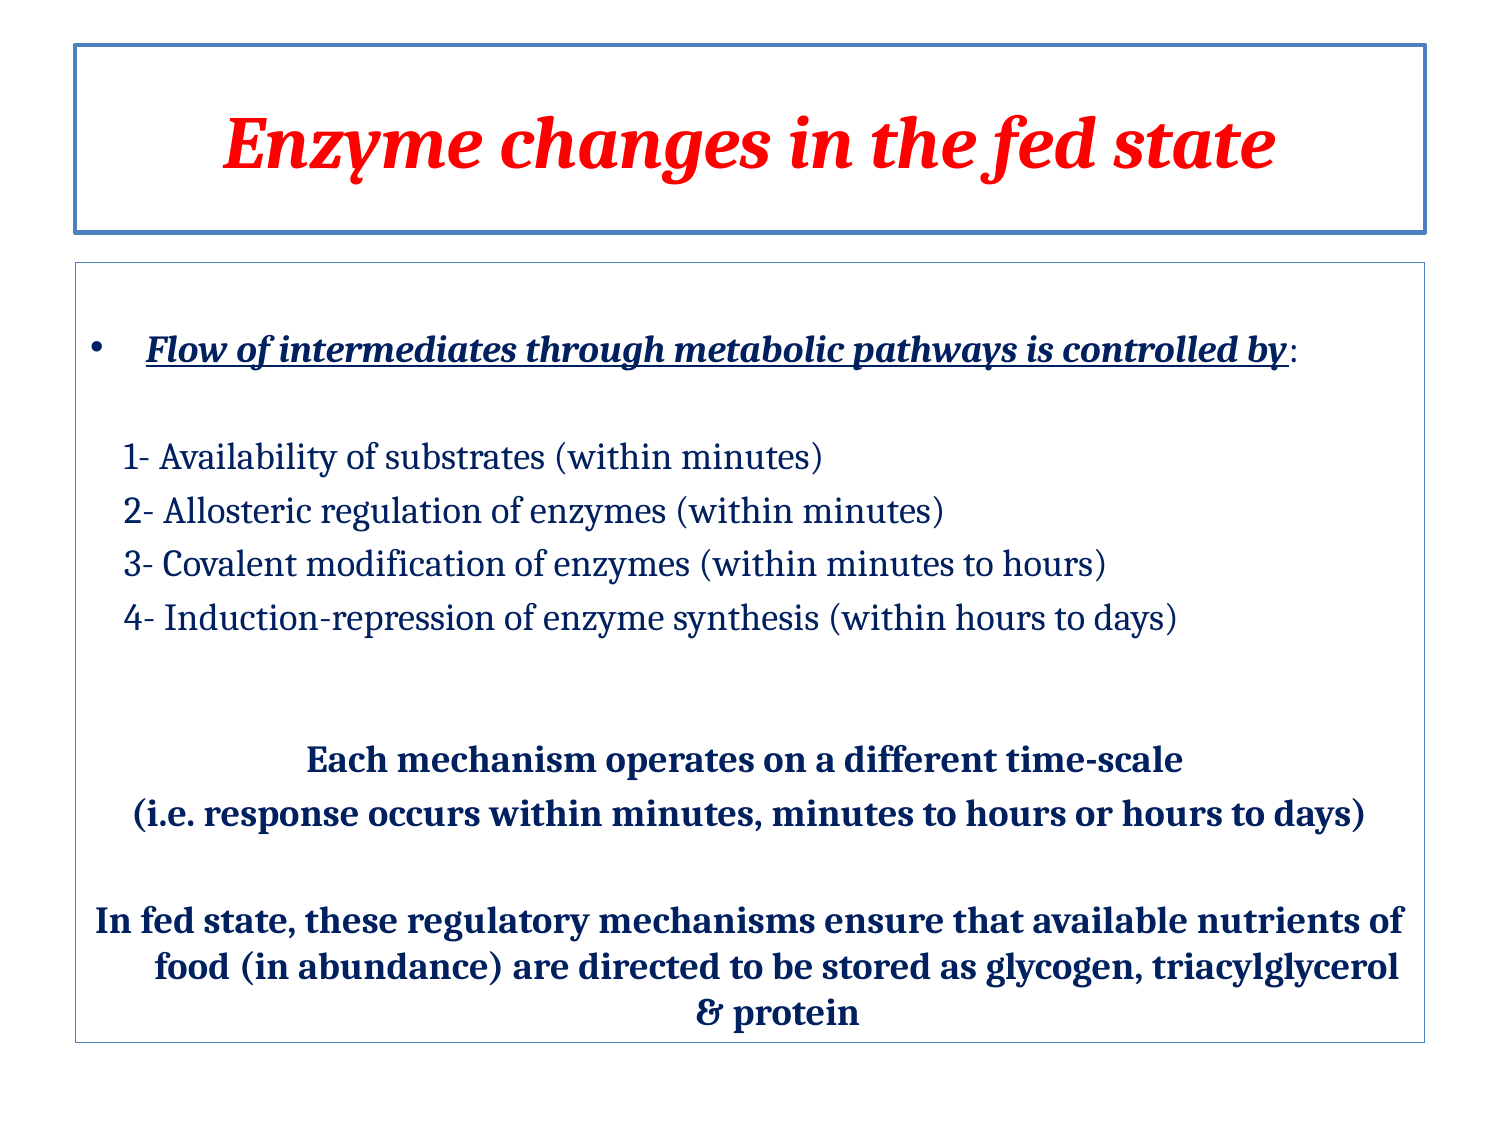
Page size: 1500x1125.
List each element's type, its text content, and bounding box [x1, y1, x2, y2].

title Enzyme changes in the fed state [75, 45, 1425, 233]
list Flow of intermediates through metabolic pathways is controlled by: 1- Availability of substrates (within minutes) 2- Allosteric regulation of enzymes (within minutes) 3- Covalent modification of enzymes (within minutes to hours) 4- Induction-repression of enzyme synthesis (within hours to days) Each mechanism operates on a different time-scale (i.e. response occurs within minutes, minutes to hours or hours to days) In fed state, these regulatory mechanisms ensure that available nutrients of food (in abundance) are directed to be stored as glycogen, triacylglycerol & protein [75, 262, 1425, 1043]
